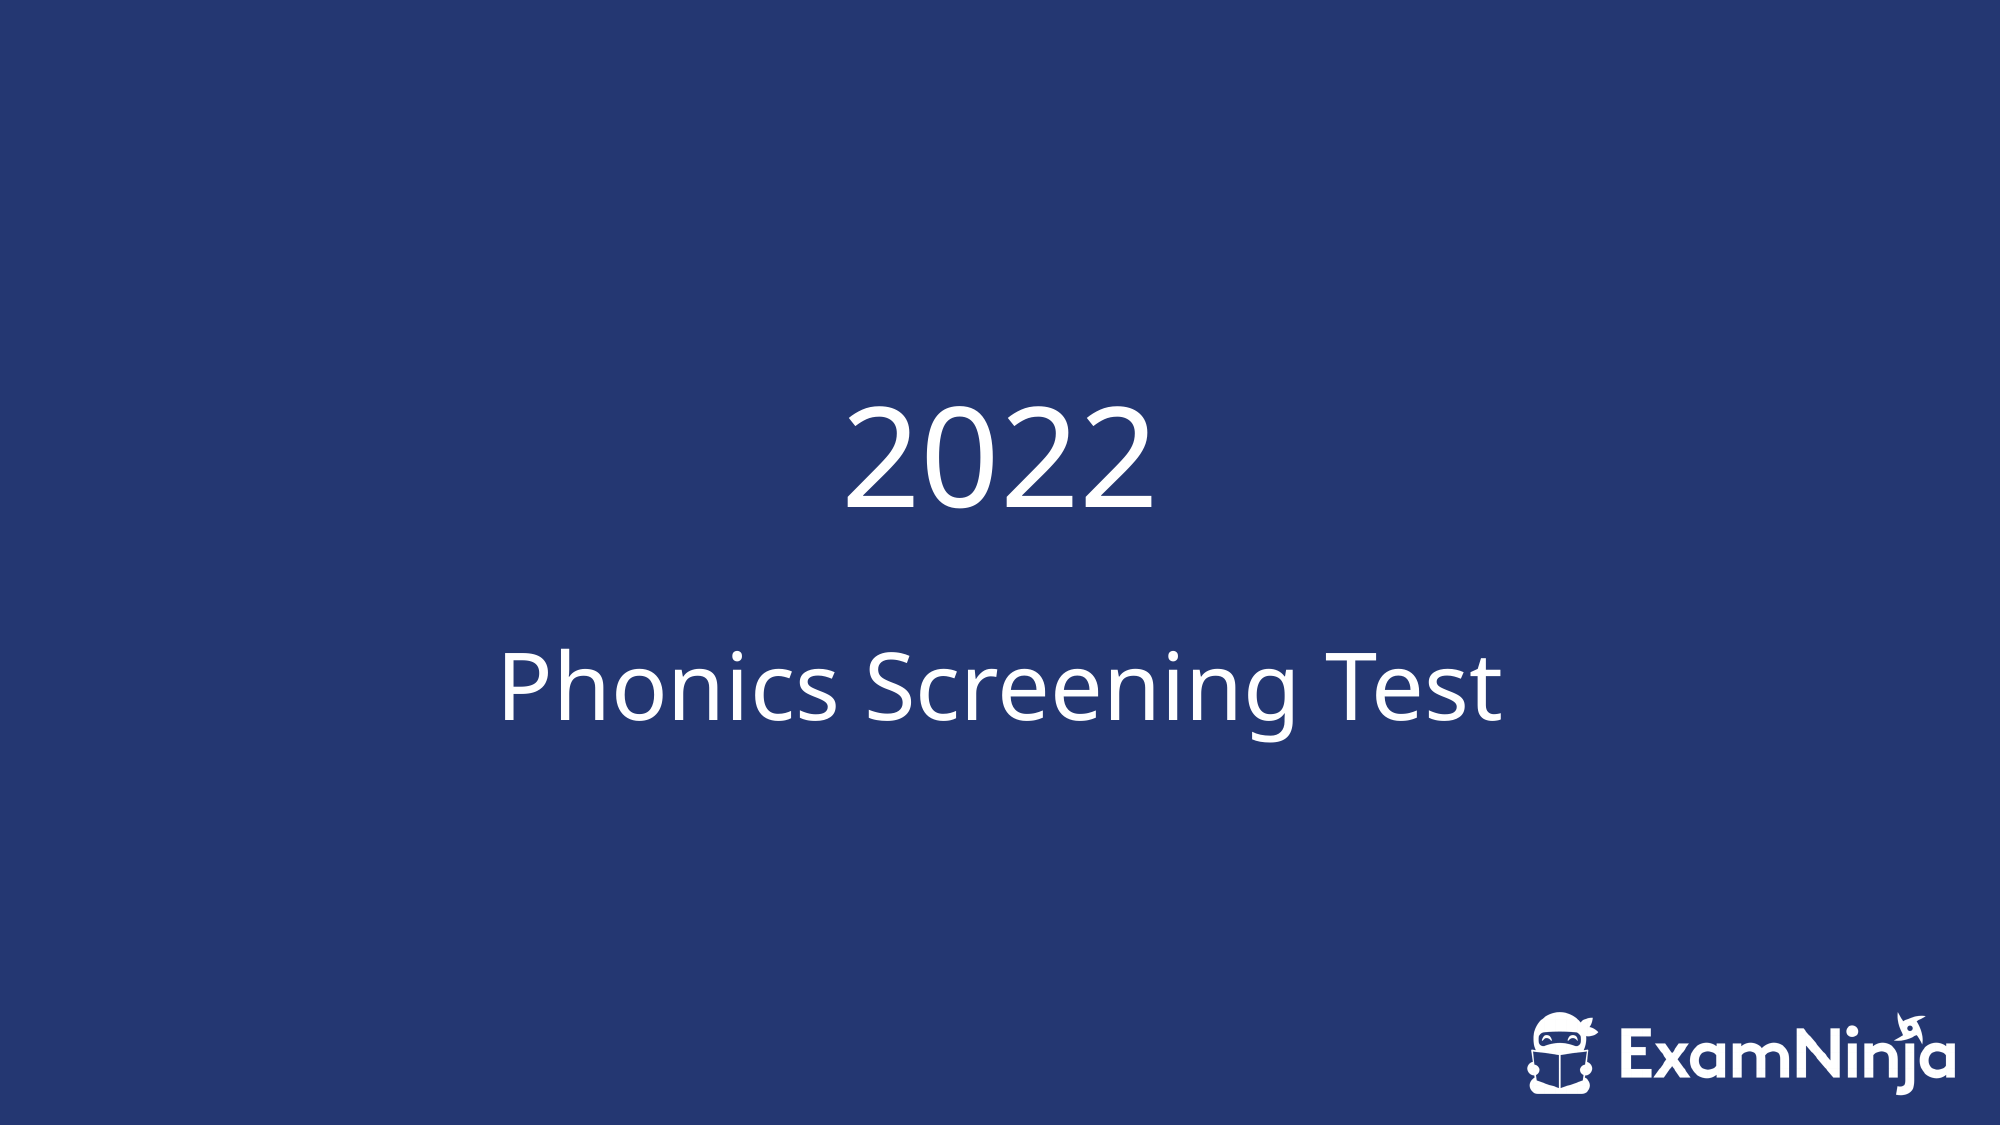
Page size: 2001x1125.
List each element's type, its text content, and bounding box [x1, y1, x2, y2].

picture [1501, 1003, 1979, 1102]
title 2022 Phonics Screening Test [249, 377, 1750, 748]
